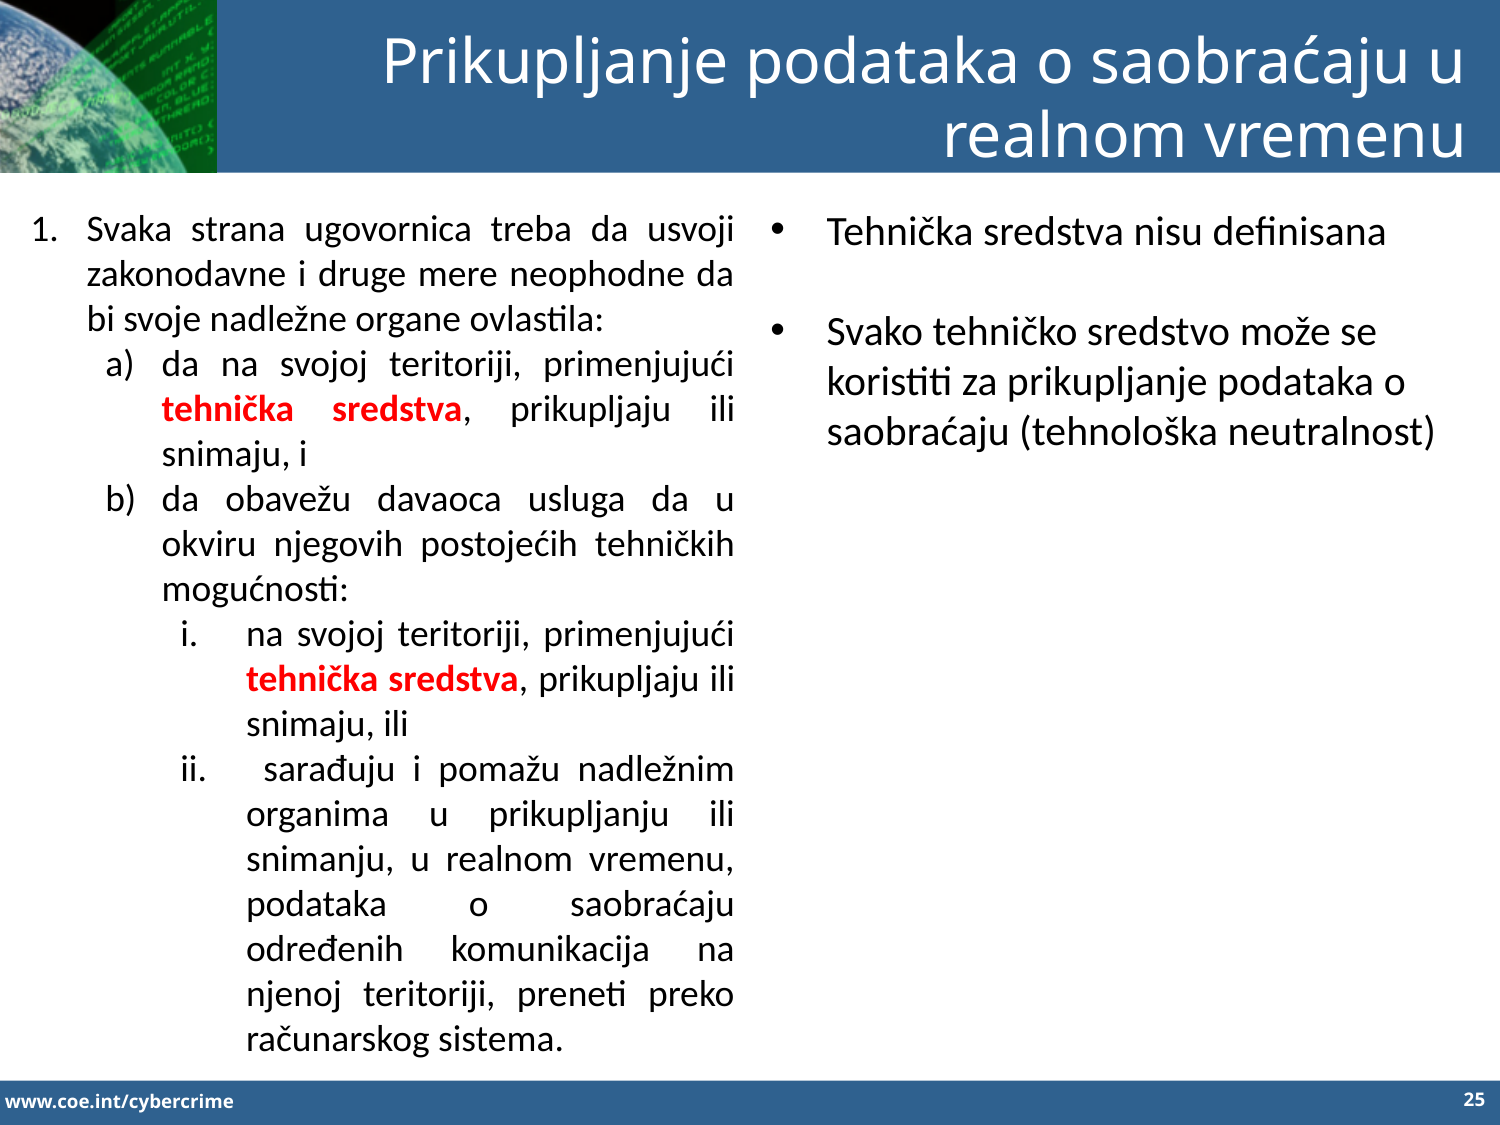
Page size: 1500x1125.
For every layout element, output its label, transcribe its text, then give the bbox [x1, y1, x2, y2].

picture [0, 0, 217, 173]
text_box Svaka strana ugovornica treba da usvoji zakonodavne i druge mere neophodne da bi svoje nadležne organe ovlastila: da na svojoj teritoriji, primenjujući tehnička sredstva, prikupljaju ili snimaju, i da obavežu davaoca usluga da u okviru njegovih postojećih tehničkih mogućnosti: na svojoj teritoriji, primenjujući tehnička sredstva, prikupljaju ili snimaju, ili sarađuju i pomažu nadležnim organima u prikupljanju ili snimanju, u realnom vremenu, podataka o saobraćaju određenih komunikacija na njenoj teritoriji, preneti preko računarskog sistema. [15, 196, 750, 1066]
text_box Tehnička sredstva nisu definisana Svako tehničko sredstvo može se koristiti za prikupljanje podataka o saobraćaju (tehnološka neutralnost) [755, 196, 1480, 462]
text_box Prikupljanje podataka o saobraćaju u realnom vremenu [230, 13, 1483, 178]
